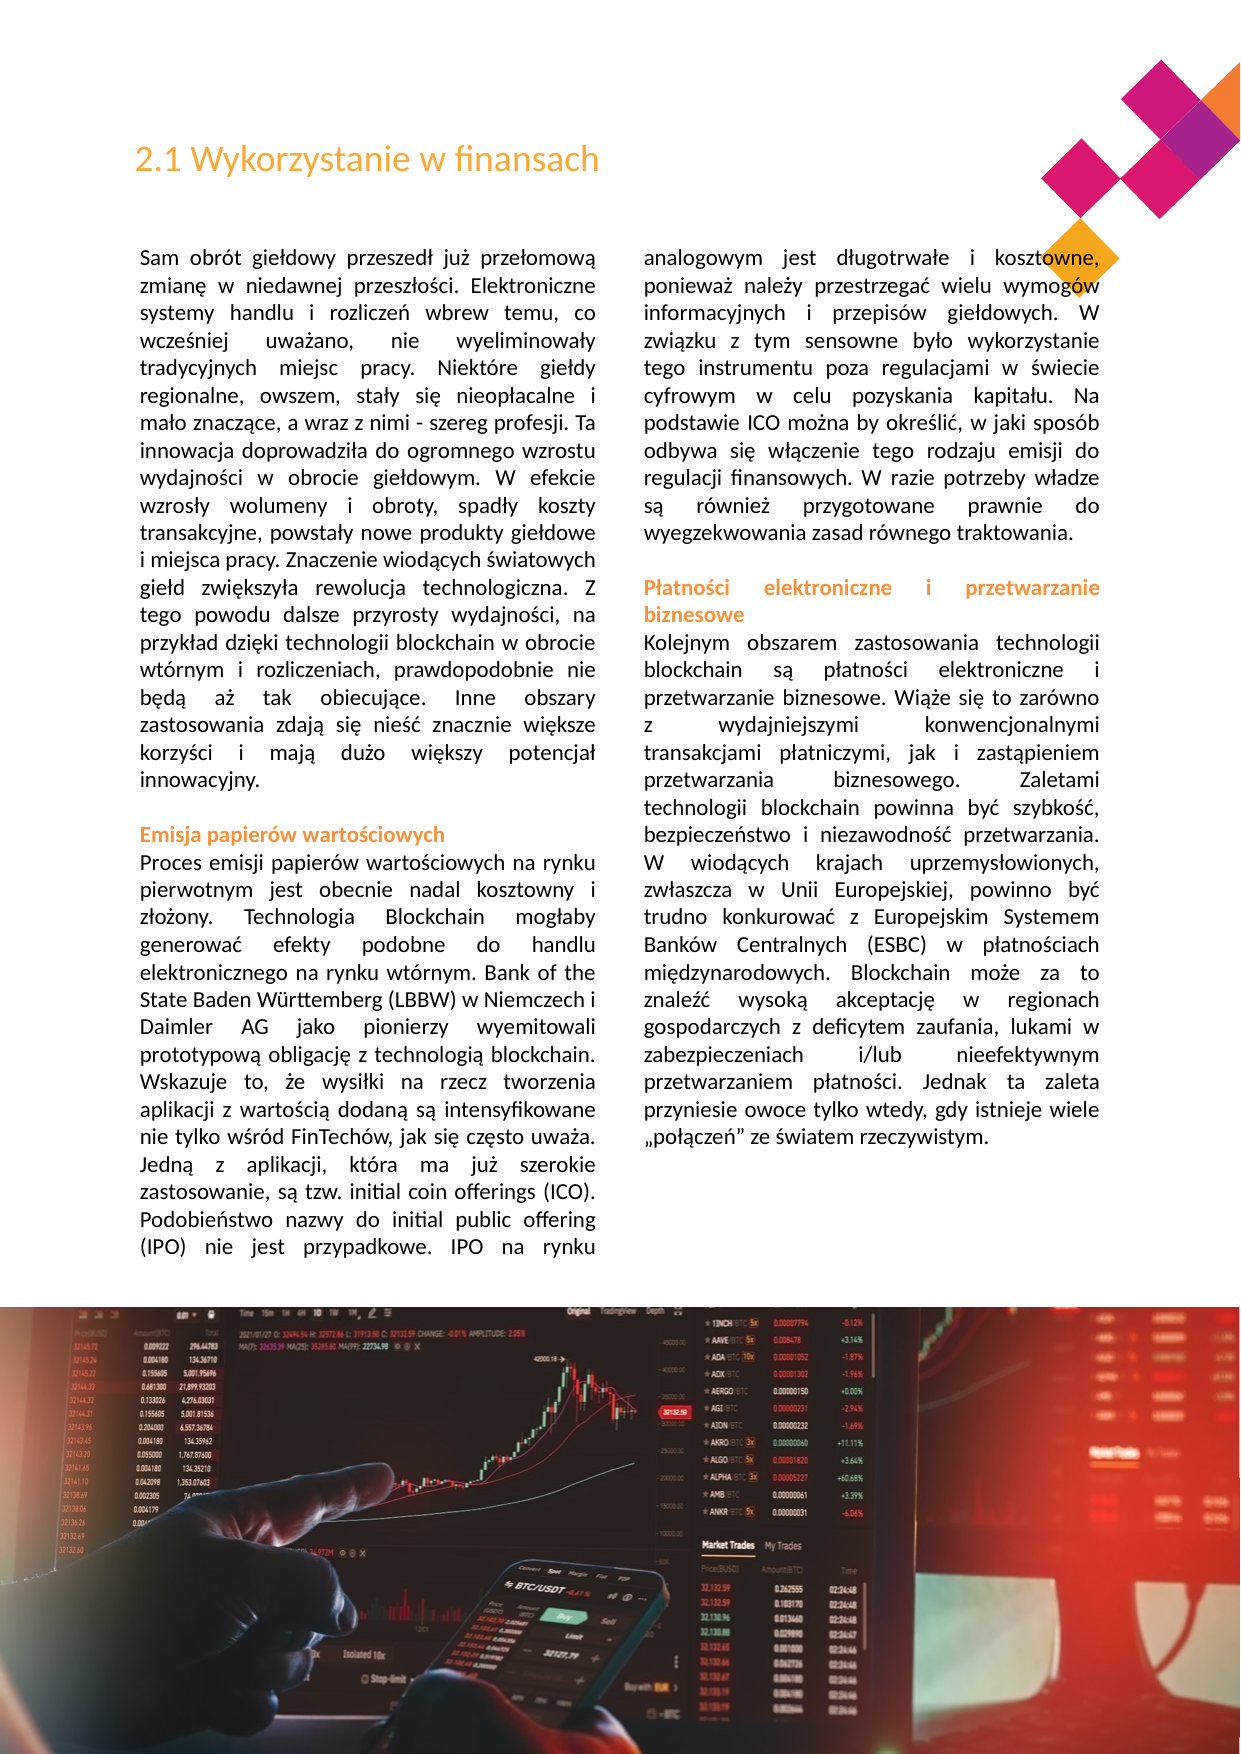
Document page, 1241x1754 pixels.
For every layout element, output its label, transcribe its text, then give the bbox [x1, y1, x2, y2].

text_box Sam obrót giełdowy przeszedł już przełomową zmianę w niedawnej przeszłości. Elektroniczne systemy handlu i rozliczeń wbrew temu, co wcześniej uważano, nie wyeliminowały tradycyjnych miejsc pracy. Niektóre giełdy regionalne, owszem, stały się nieopłacalne i mało znaczące, a wraz z nimi - szereg profesji. Ta innowacja doprowadziła do ogromnego wzrostu wydajności w obrocie giełdowym. W efekcie wzrosły wolumeny i obroty, spadły koszty transakcyjne, powstały nowe produkty giełdowe i miejsca pracy. Znaczenie wiodących światowych giełd zwiększyła rewolucja technologiczna. Z tego powodu dalsze przyrosty wydajności, na przykład dzięki technologii blockchain w obrocie wtórnym i rozliczeniach, prawdopodobnie nie będą aż tak obiecujące. Inne obszary zastosowania zdają się nieść znacznie większe korzyści i mają dużo większy potencjał innowacyjny. Emisja papierów wartościowych Proces emisji papierów wartościowych na rynku pierwotnym jest obecnie nadal kosztowny i złożony. Technologia Blockchain mogłaby generować efekty podobne do handlu elektronicznego na rynku wtórnym. Bank of the State Baden Württemberg (LBBW) w Niemczech i Daimler AG jako pionierzy wyemitowali prototypową obligację z technologią blockchain. Wskazuje to, że wysiłki na rzecz tworzenia aplikacji z wartością dodaną są intensyfikowane nie tylko wśród FinTechów, jak się często uważa. Jedną z aplikacji, która ma już szerokie zastosowanie, są tzw. initial coin offerings (ICO). Podobieństwo nazwy do initial public offering (IPO) nie jest przypadkowe. IPO na rynku analogowym jest długotrwałe i kosztowne, ponieważ należy przestrzegać wielu wymogów informacyjnych i przepisów giełdowych. W związku z tym sensowne było wykorzystanie tego instrumentu poza regulacjami w świecie cyfrowym w celu pozyskania kapitału. Na podstawie ICO można by określić, w jaki sposób odbywa się włączenie tego rodzaju emisji do regulacji finansowych. W razie potrzeby władze są również przygotowane prawnie do wyegzekwowania zasad równego traktowania. Płatności elektroniczne i przetwarzanie biznesowe Kolejnym obszarem zastosowania technologii blockchain są płatności elektroniczne i przetwarzanie biznesowe. Wiąże się to zarówno z wydajniejszymi konwencjonalnymi transakcjami płatniczymi, jak i zastąpieniem przetwarzania biznesowego. Zaletami technologii blockchain powinna być szybkość, bezpieczeństwo i niezawodność przetwarzania. W wiodących krajach uprzemysłowionych, zwłaszcza w Unii Europejskiej, powinno być trudno konkurować z Europejskim Systemem Banków Centralnych (ESBC) w płatnościach międzynarodowych. Blockchain może za to znaleźć wysoką akceptację w regionach gospodarczych z deficytem zaufania, lukami w zabezpieczeniach i/lub nieefektywnym przetwarzaniem płatności. Jednak ta zaleta przyniesie owoce tylko wtedy, gdy istnieje wiele „połączeń” ze światem rzeczywistym. [124, 235, 1116, 1286]
text_box 2.1 Wykorzystanie w finansach [119, 126, 798, 205]
picture [0, 1307, 1241, 1754]
